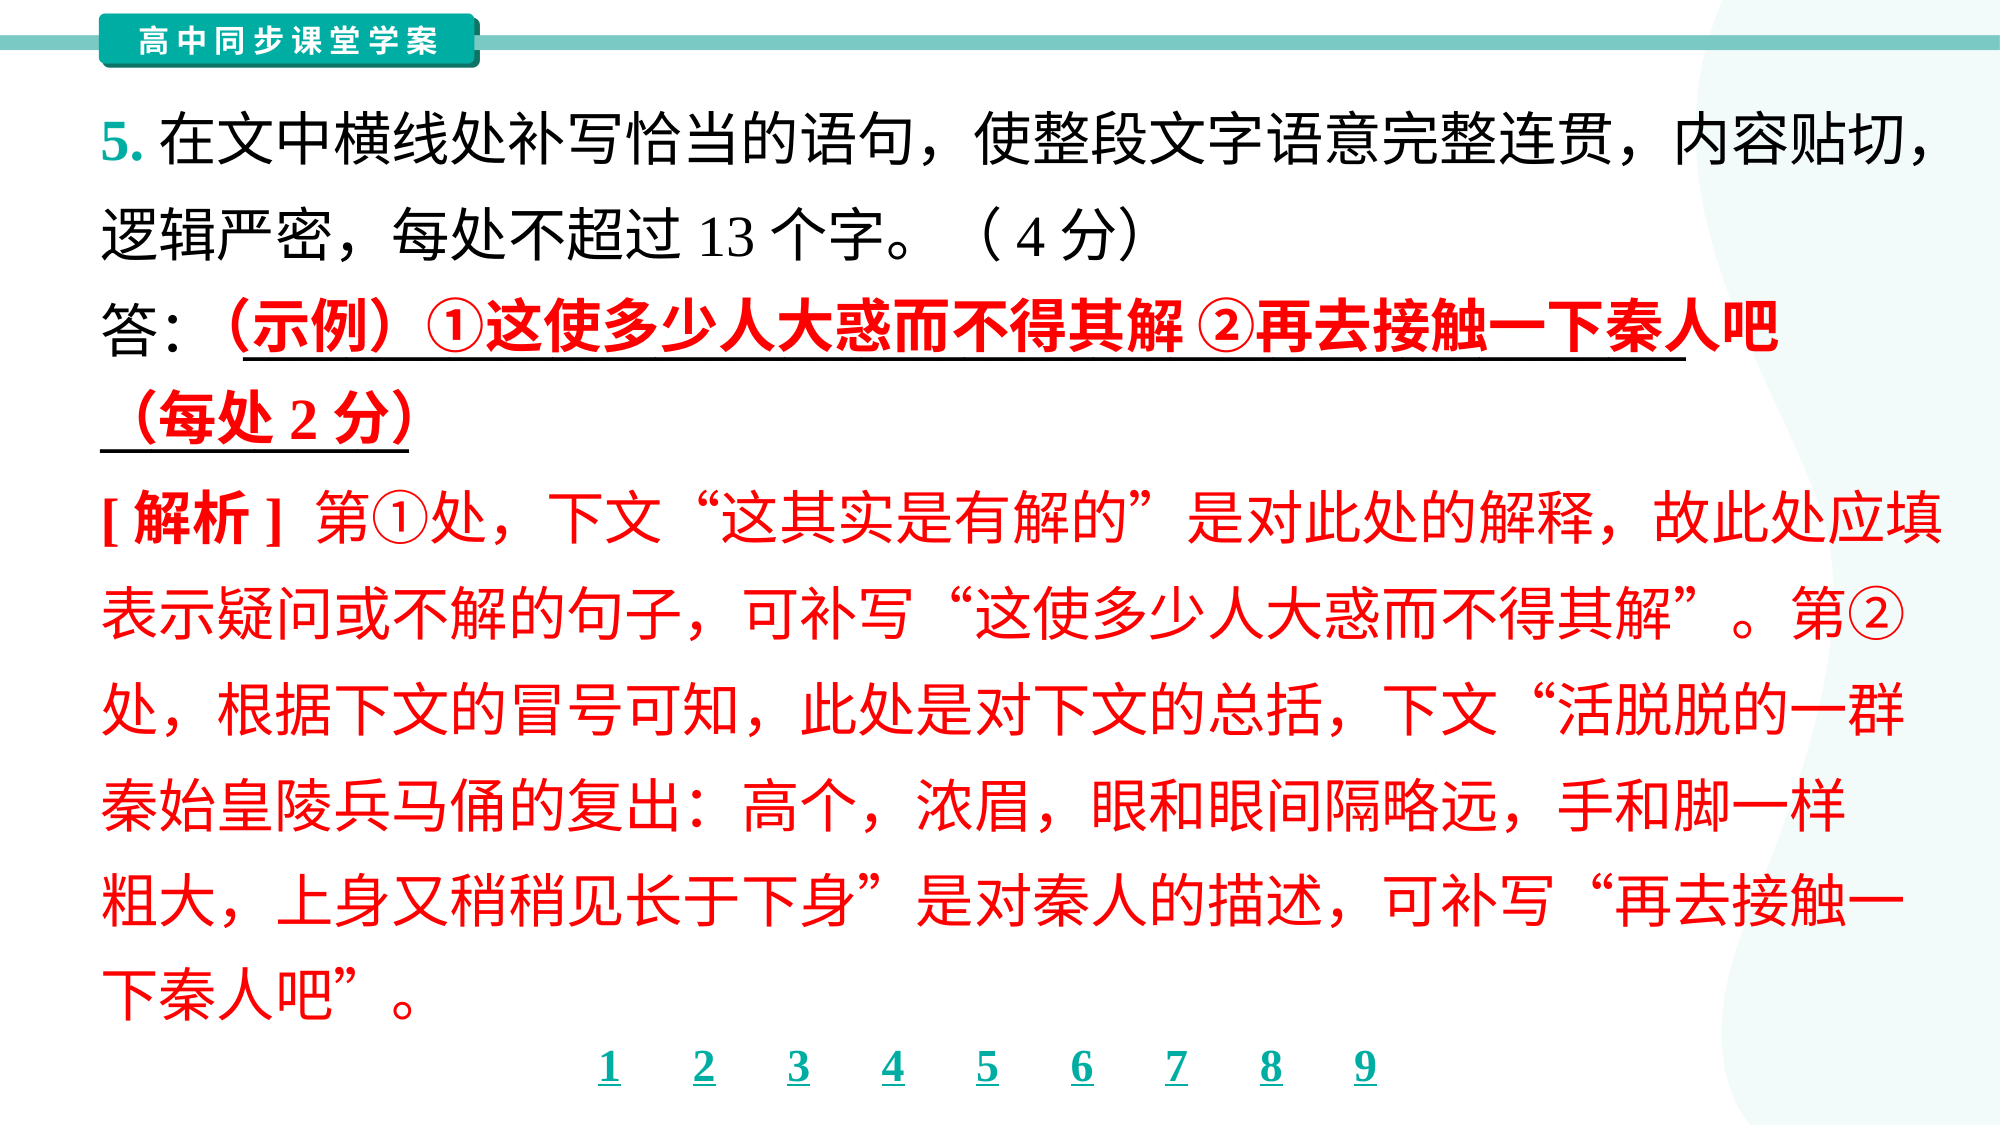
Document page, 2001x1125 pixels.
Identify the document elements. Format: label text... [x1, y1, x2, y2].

picture [0, 0, 2000, 1125]
text_box 5.在文中横线处补写恰当的语句，使整段文字语意完整连贯，内容贴切， 逻辑严密，每处不超过13个字。（4分） 答： ________________________________________________________ ____________ [100, 443, 1899, 448]
text_box （示例）①这使多少人大惑而不得其解 ②再去接触一下秦人吧 （每处2分） [100, 263, 1899, 443]
text_box 5.在文中横线处补写恰当的语句，使整段文字语意完整连贯，内容贴切， 逻辑严密，每处不超过13个字。（4分） 答： ________________________________________________________ ____________ [100, 76, 1899, 263]
text_box [解析] 第①处，下文“这其实是有解的”是对此处的解释，故此处应填 表示疑问或不解的句子，可补写“这使多少人大惑而不得其解”。第② 处，根据下文的冒号可知，此处是对下文的总括，下文“活脱脱的一群 秦始皇陵兵马俑的复出：高个，浓眉，眼和眼间隔略远，手和脚一样 粗大，上身又稍稍见长于下身”是对秦人的描述，可补写“再去接触一 下秦人吧”。 [100, 455, 1899, 1020]
